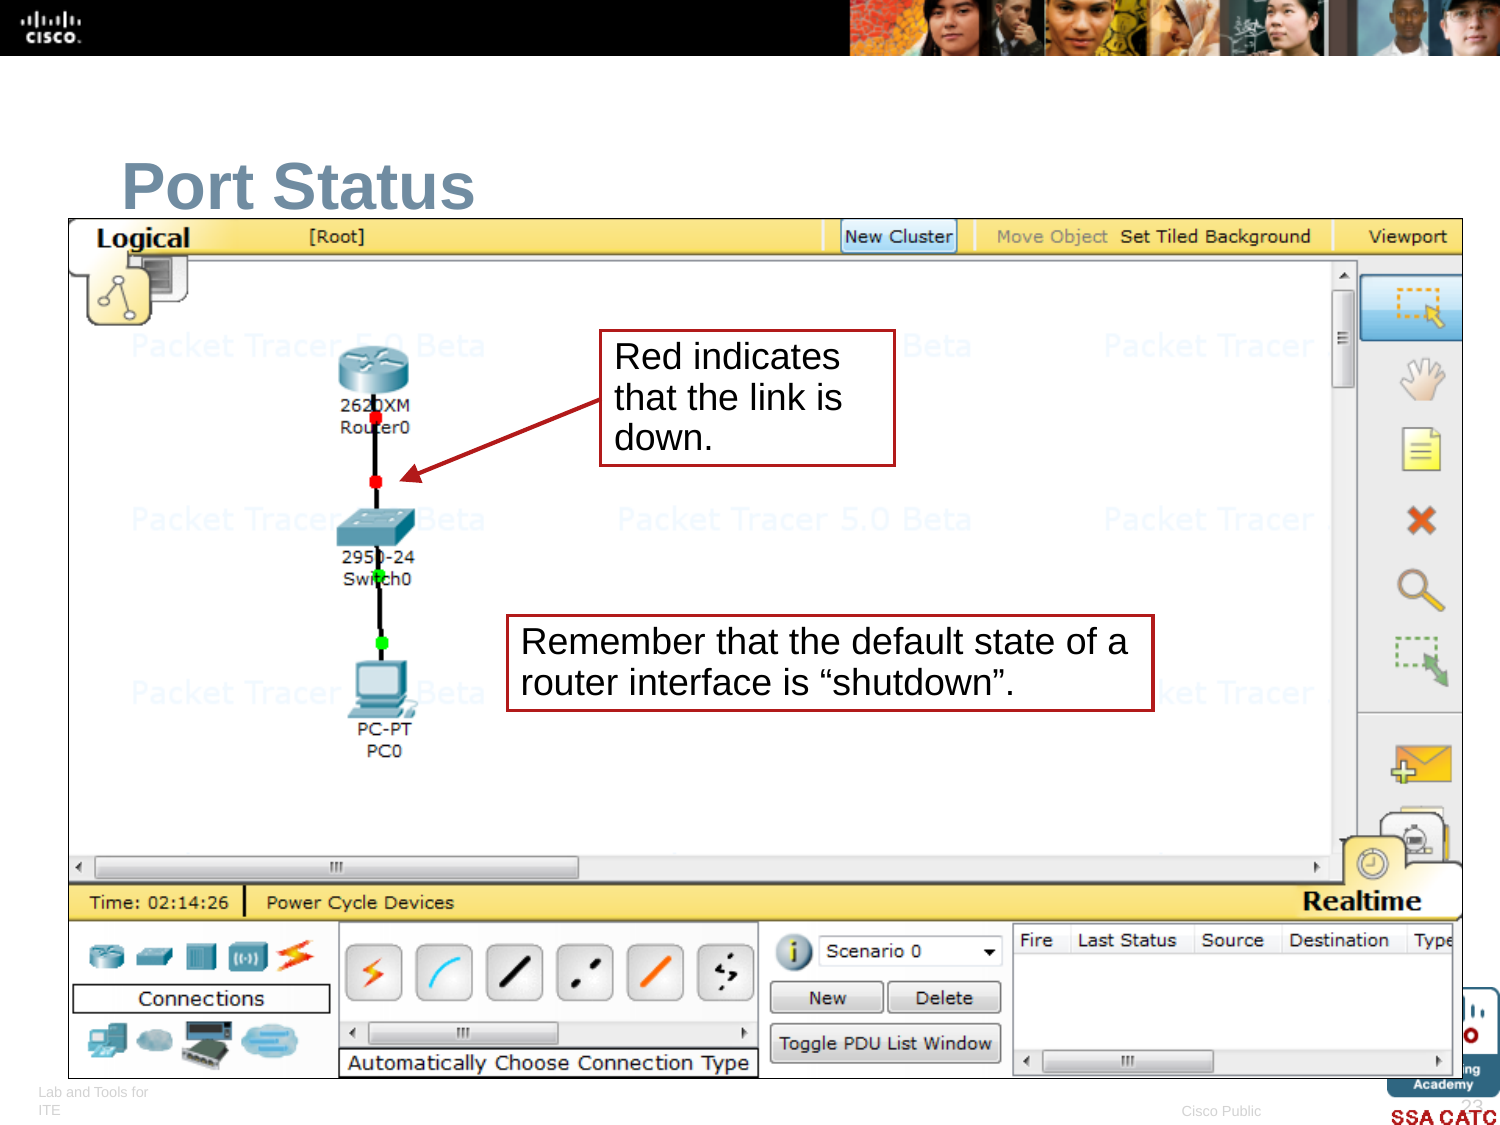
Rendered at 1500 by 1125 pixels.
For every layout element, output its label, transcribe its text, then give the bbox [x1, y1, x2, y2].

title Port Status [107, 130, 1444, 217]
picture [0, 0, 1500, 56]
picture [68, 218, 1500, 1125]
